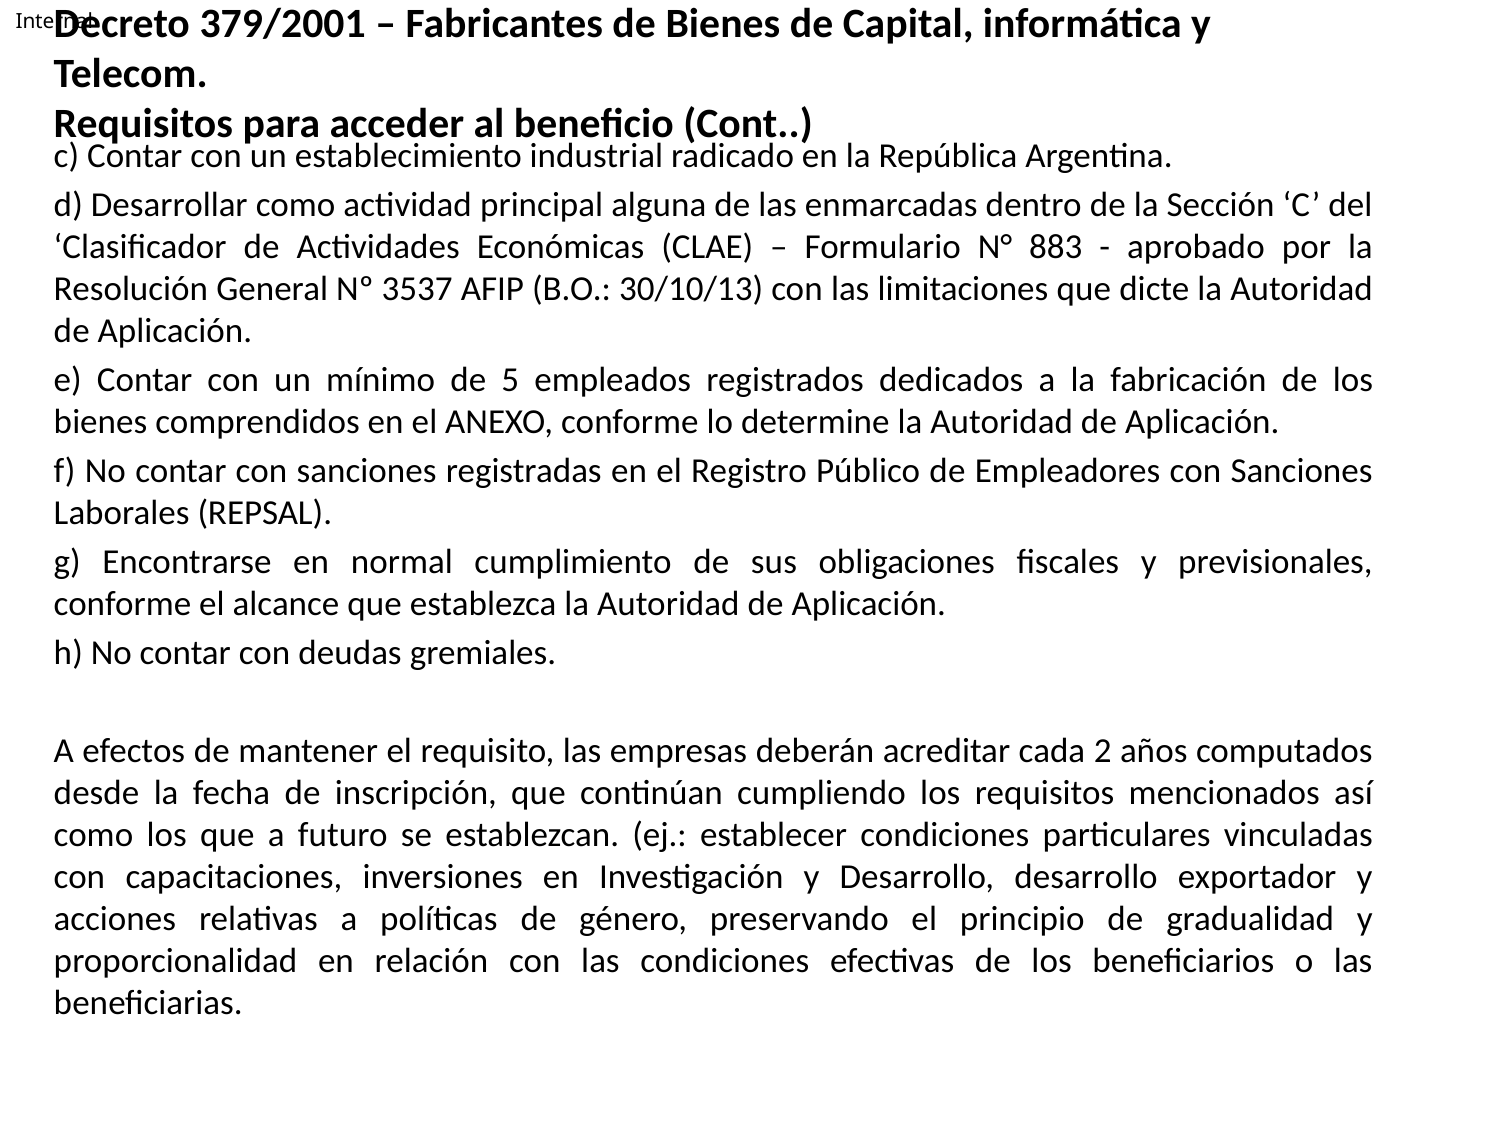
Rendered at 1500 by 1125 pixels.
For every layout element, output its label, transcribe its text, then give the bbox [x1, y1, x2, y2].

title Decreto 379/2001 – Fabricantes de Bienes de Capital, informática y Telecom. Requisitos para acceder al beneficio (Cont..) [38, 30, 1389, 112]
list c) Contar con un establecimiento industrial radicado en la República Argentina. d) Desarrollar como actividad principal alguna de las enmarcadas dentro de la Sección ‘C’ del ‘Clasificador de Actividades Económicas (CLAE) – Formulario N° 883 - aprobado por la Resolución General Nº 3537 AFIP (B.O.: 30/10/13) con las limitaciones que dicte la Autoridad de Aplicación. e) Contar con un mínimo de 5 empleados registrados dedicados a la fabricación de los bienes comprendidos en el ANEXO, conforme lo determine la Autoridad de Aplicación. f) No contar con sanciones registradas en el Registro Público de Empleadores con Sanciones Laborales (REPSAL). g) Encontrarse en normal cumplimiento de sus obligaciones fiscales y previsionales, conforme el alcance que establezca la Autoridad de Aplicación. h) No contar con deudas gremiales. A efectos de mantener el requisito, las empresas deberán acreditar cada 2 años computados desde la fecha de inscripción, que continúan cumpliendo los requisitos mencionados así como los que a futuro se establezcan. (ej.: establecer condiciones particulares vinculadas con capacitaciones, inversiones en Investigación y Desarrollo, desarrollo exportador y acciones relativas a políticas de género, preservando el principio de gradualidad y proporcionalidad en relación con las condiciones efectivas de los beneficiarios o las beneficiarias. [38, 125, 1389, 1047]
